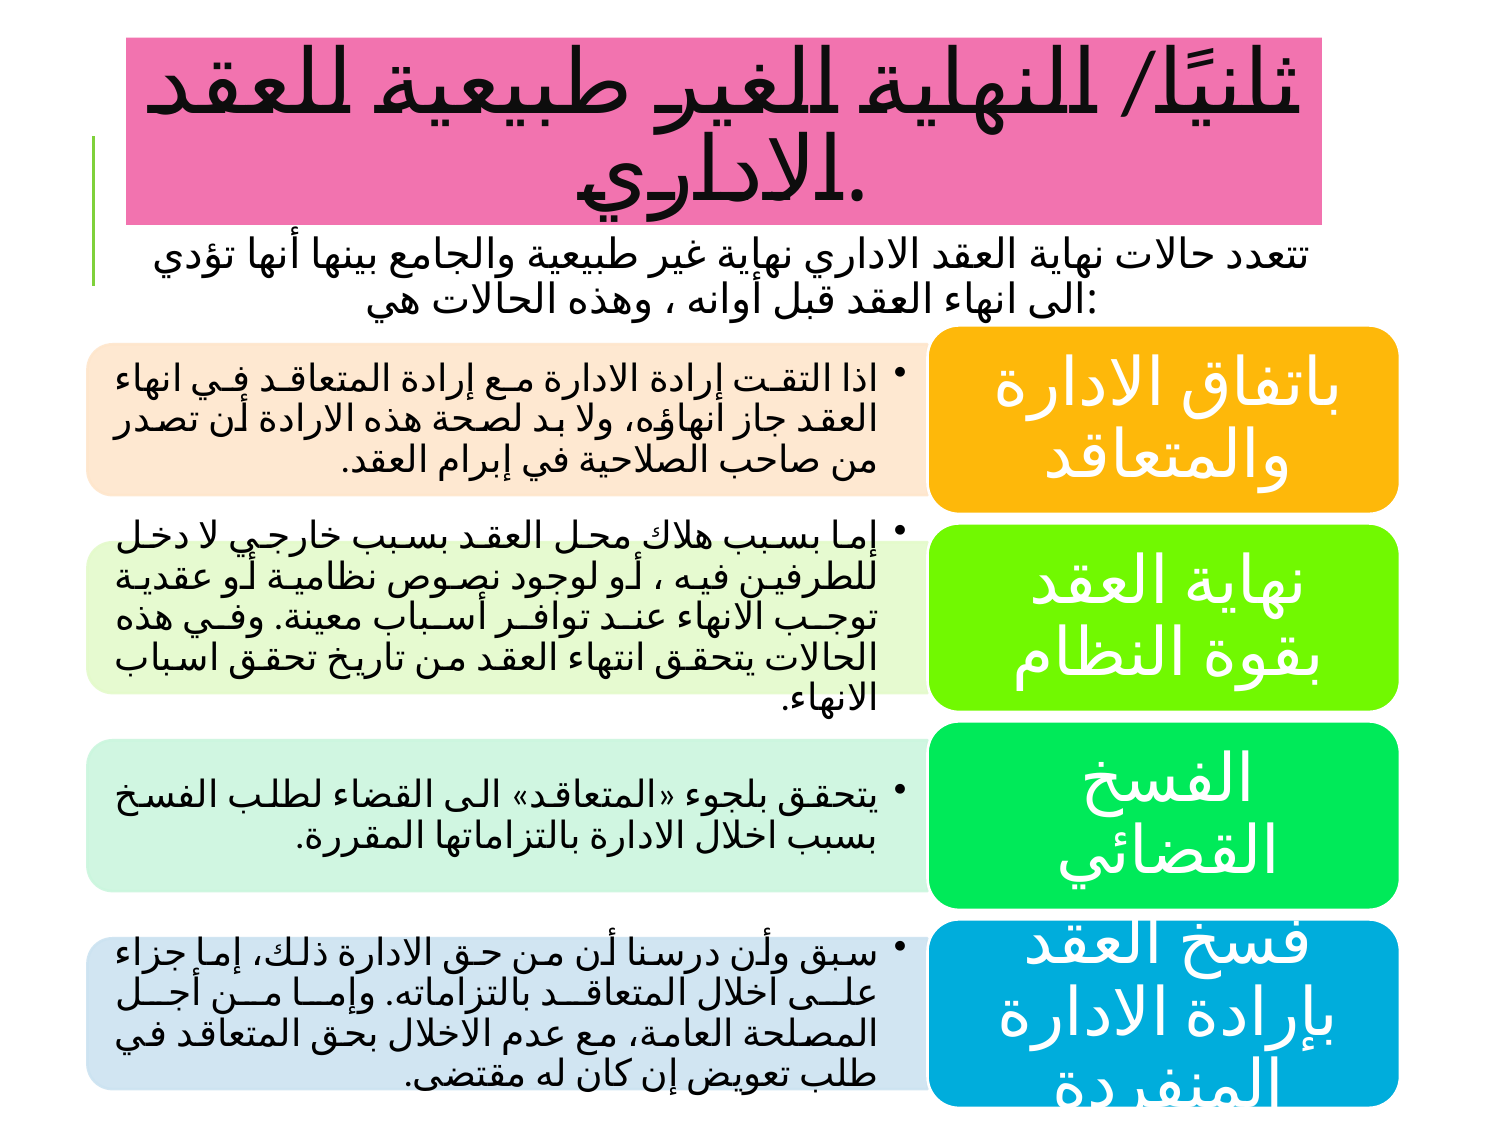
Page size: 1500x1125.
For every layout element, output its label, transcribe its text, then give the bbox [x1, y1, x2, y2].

list تتعدد حالات نهاية العقد الاداري نهاية غير طبيعية والجامع بينها أنها تؤدي الى انهاء العقد قبل أوانه ، وهذه الحالات هي: [126, 224, 1322, 319]
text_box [87, 324, 1401, 1109]
title ثانيًا/ النهاية الغير طبيعية للعقد الاداري. [126, 37, 1322, 224]
